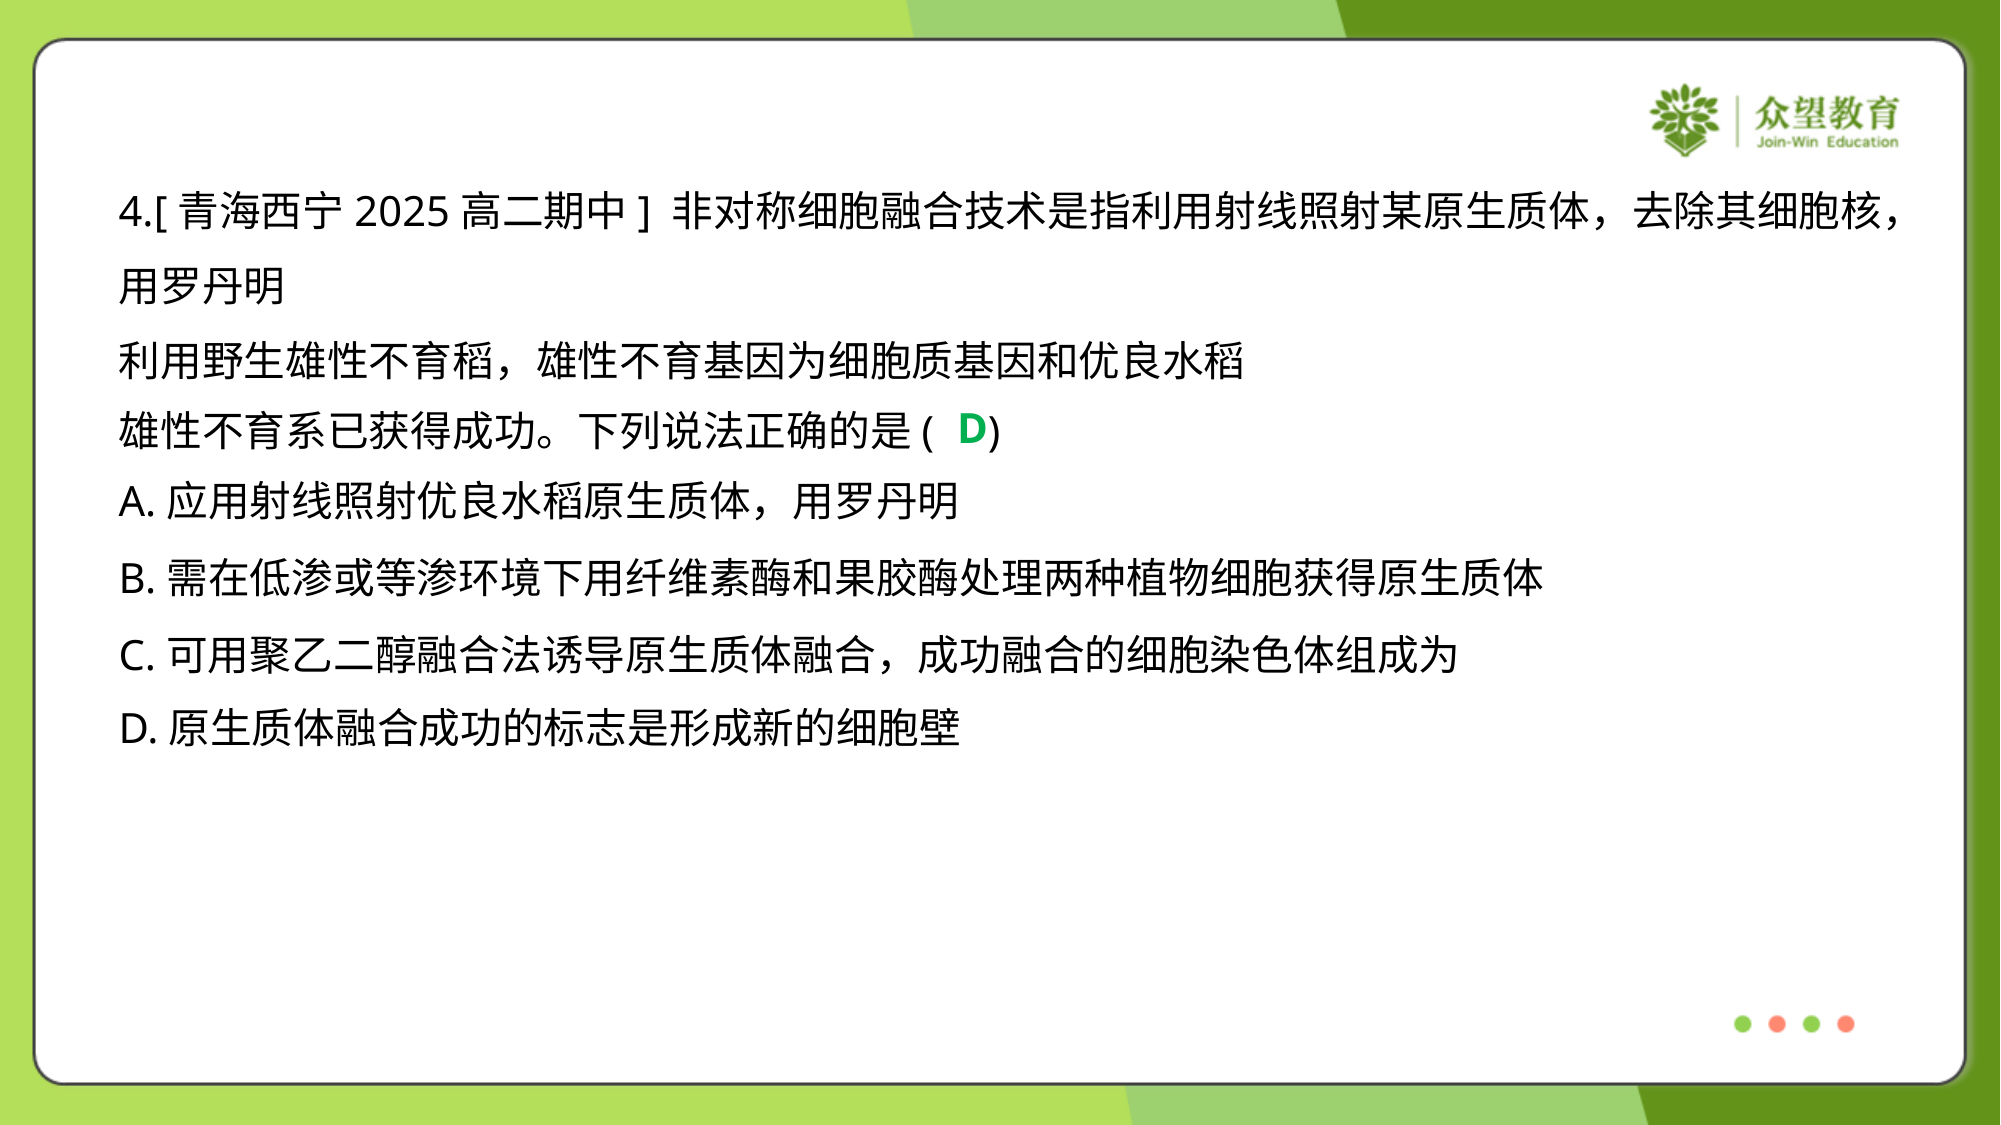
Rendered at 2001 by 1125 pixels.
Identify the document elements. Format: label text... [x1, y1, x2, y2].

text_box D [940, 381, 1005, 446]
picture [0, 0, 2000, 1125]
